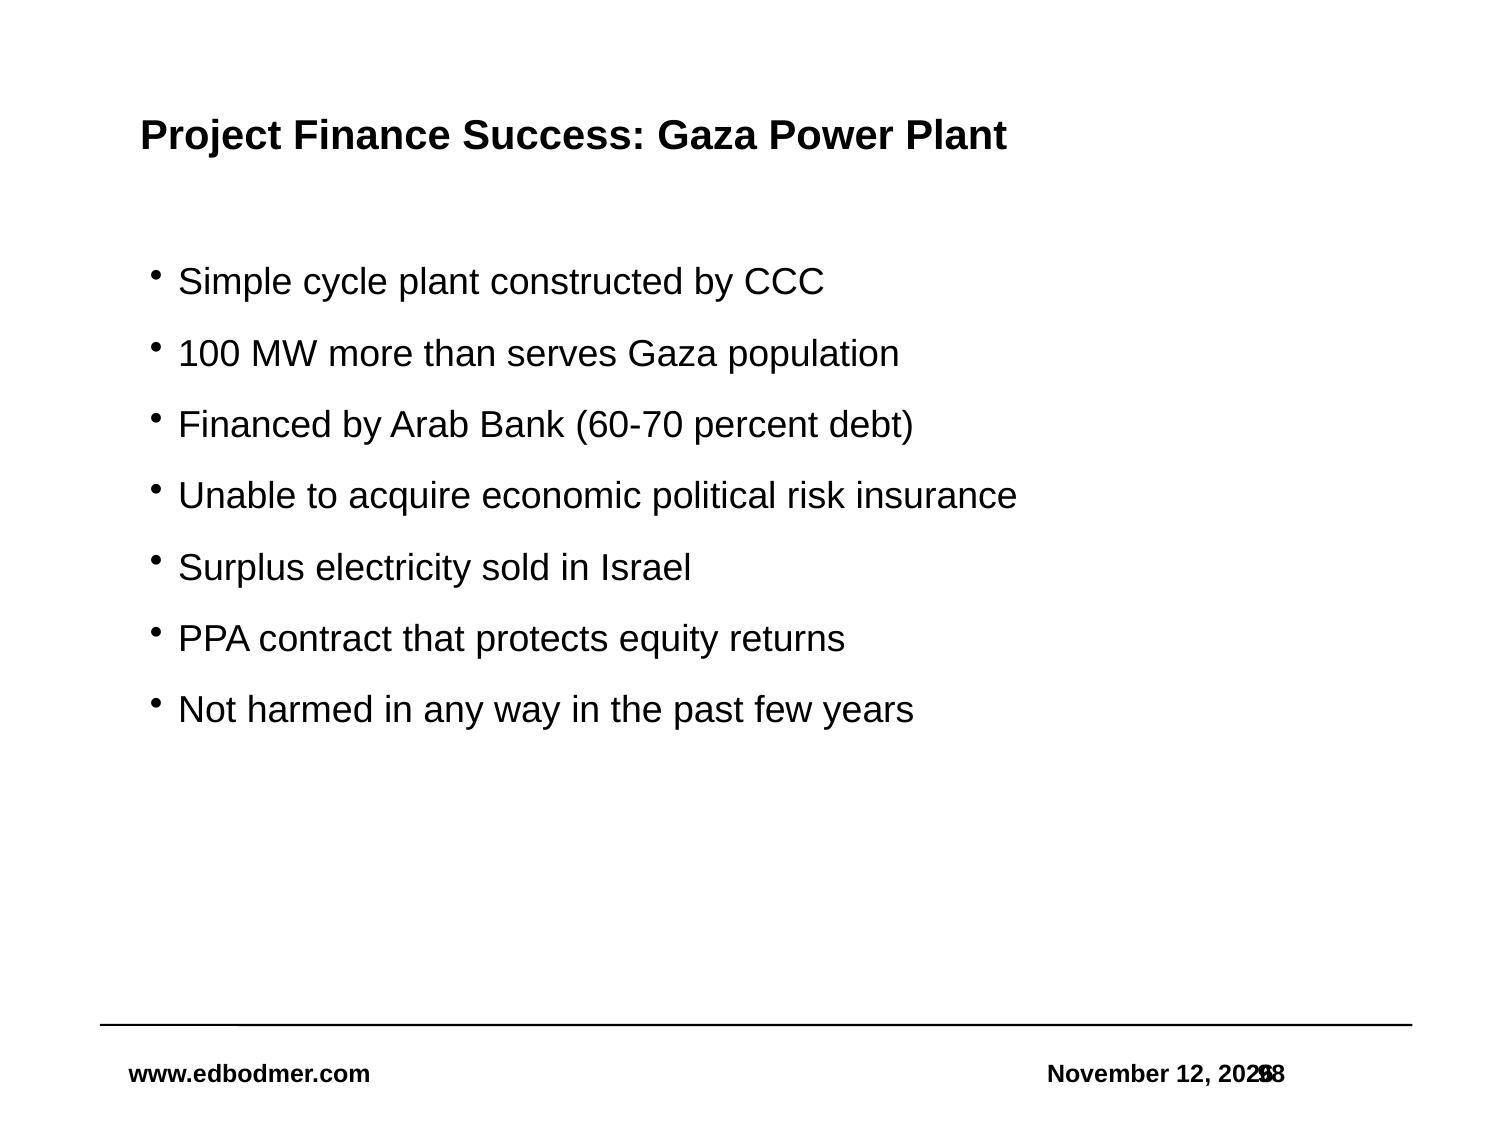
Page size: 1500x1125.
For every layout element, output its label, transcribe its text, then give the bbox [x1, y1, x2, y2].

list Simple cycle plant constructed by CCC 100 MW more than serves Gaza population Financed by Arab Bank (60-70 percent debt) Unable to acquire economic political risk insurance Surplus electricity sold in Israel PPA contract that protects equity returns Not harmed in any way in the past few years [124, 249, 1376, 1001]
title Project Finance Success: Gaza Power Plant [124, 99, 1288, 226]
